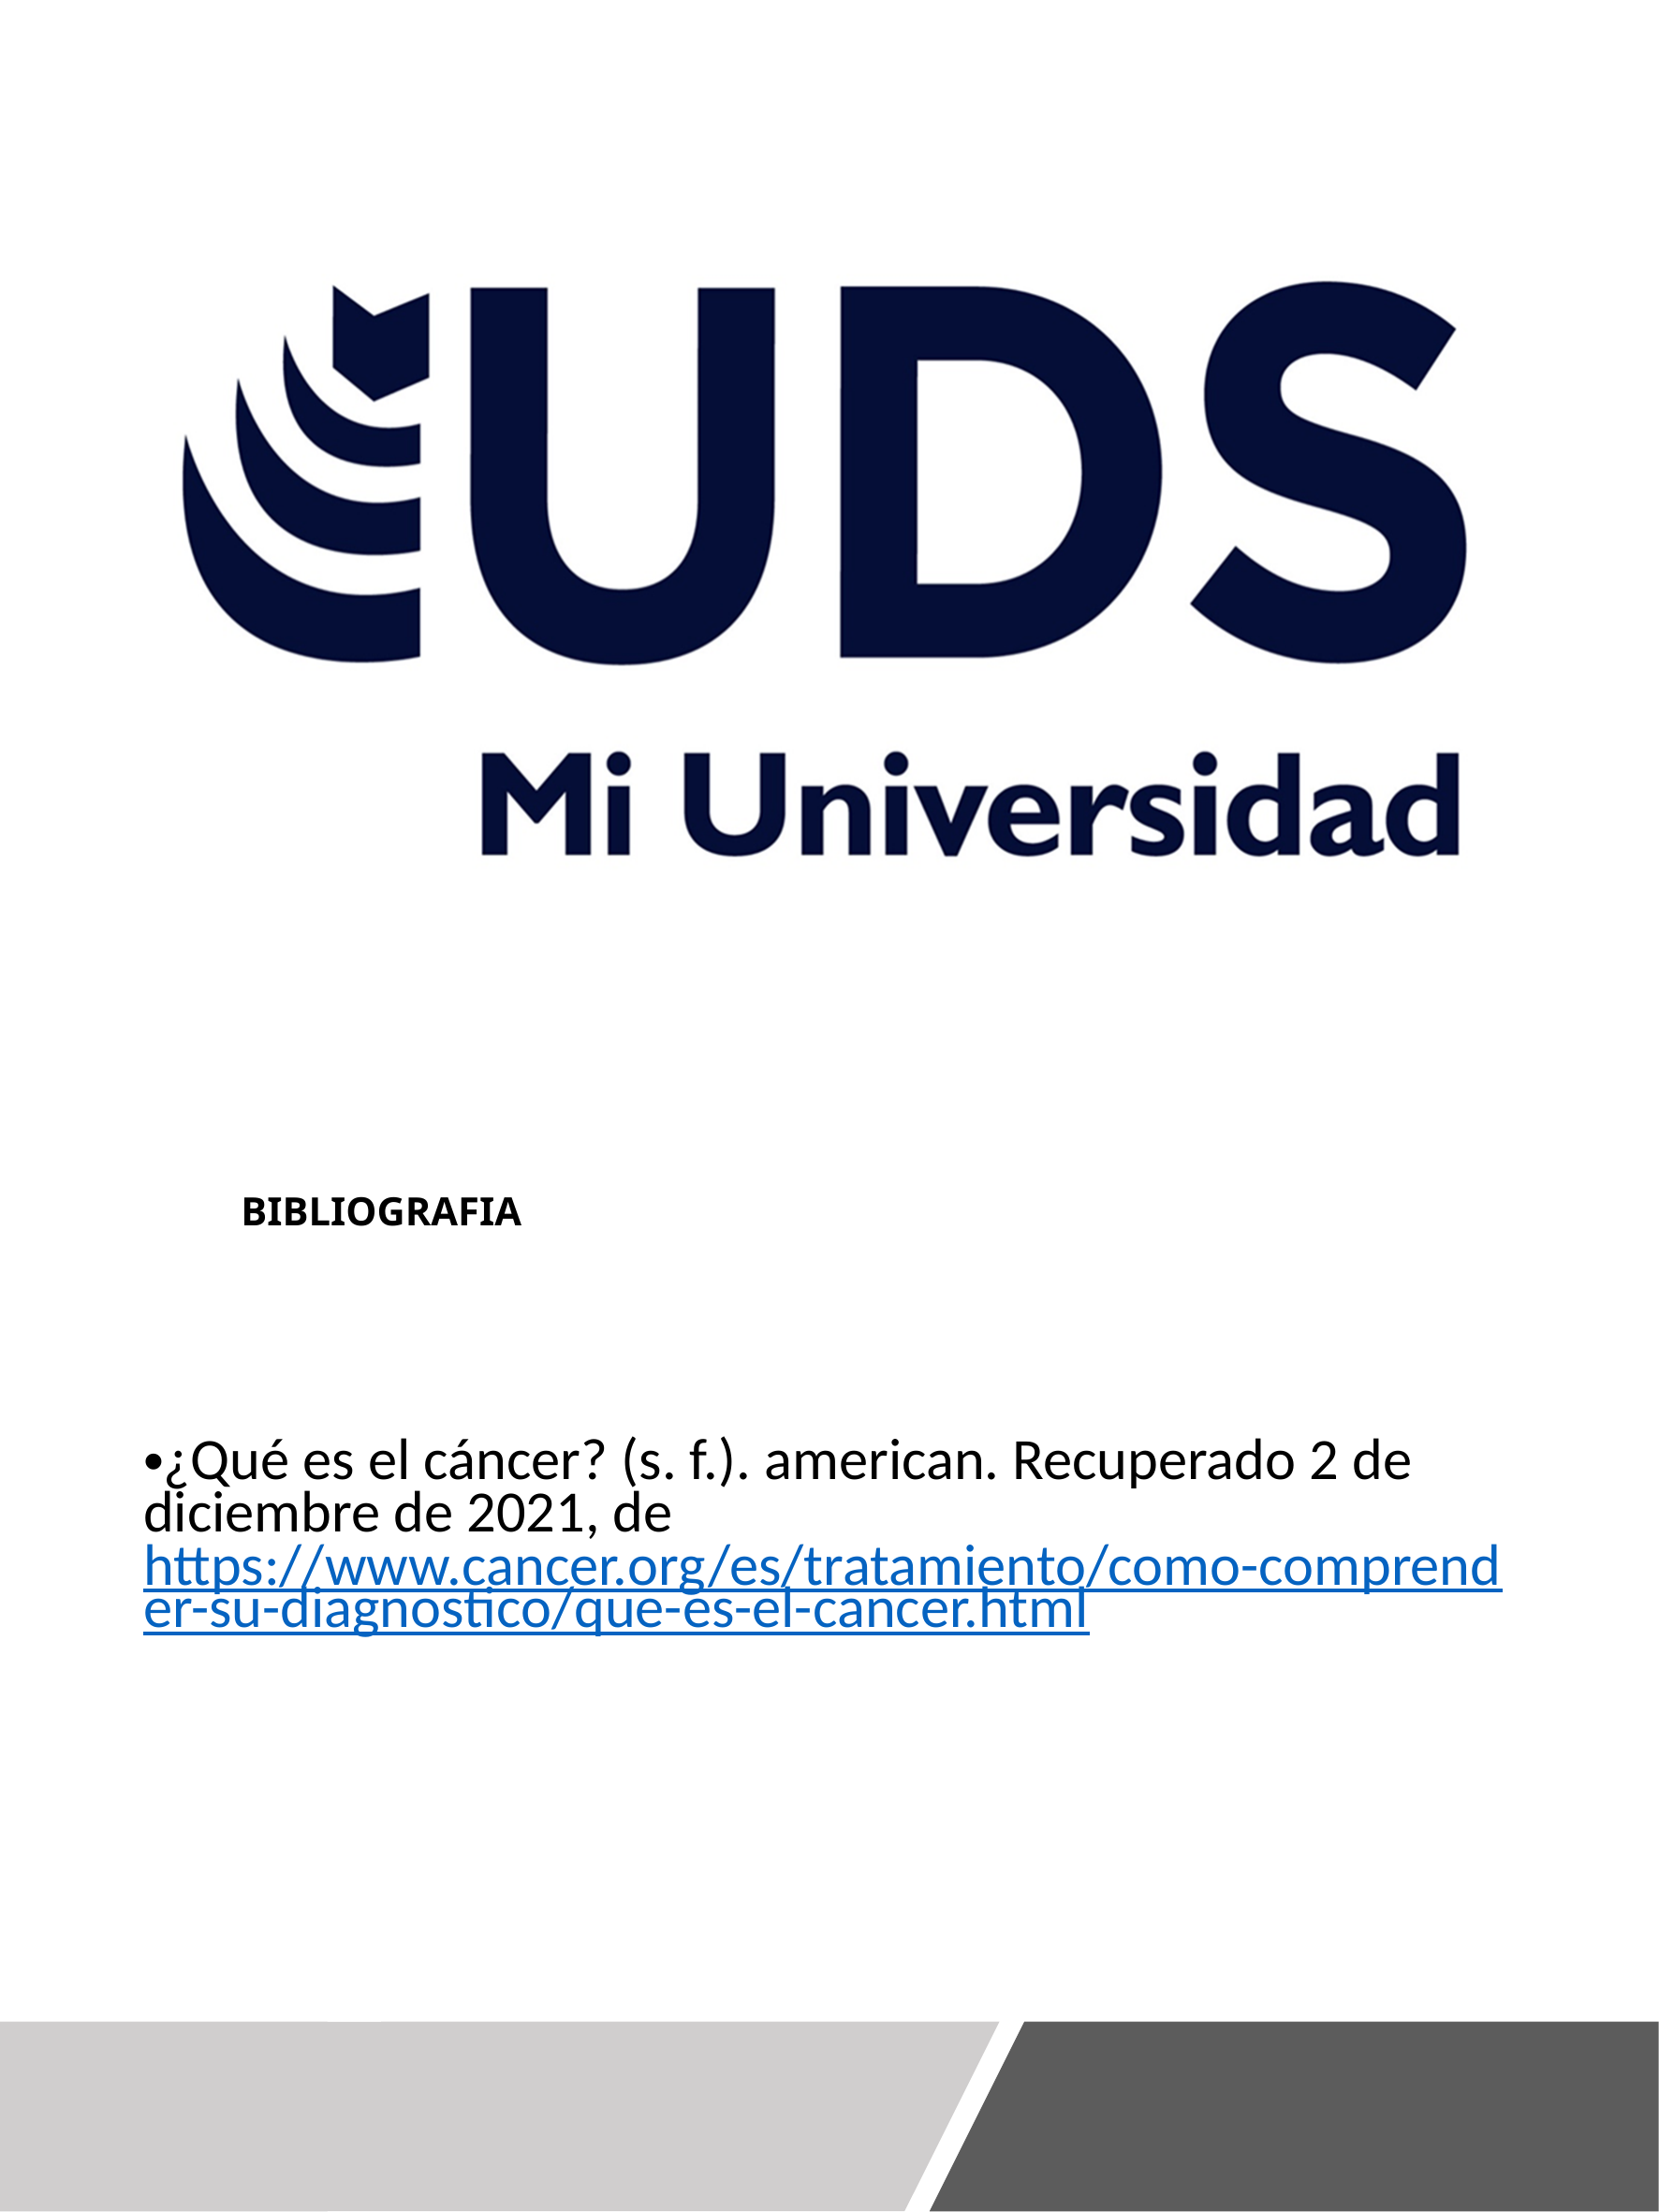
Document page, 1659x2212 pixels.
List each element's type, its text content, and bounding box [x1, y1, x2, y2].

text_box [928, 2020, 1659, 2212]
picture [123, 242, 1524, 891]
text_box ¿Qué es el cáncer? (s. f.). american. Recuperado 2 de diciembre de 2021, de https://www.cancer.org/es/tratamiento/como-comprender-su-diagnostico/que-es-el-cancer.html [129, 1138, 1524, 1959]
text_box BIBLIOGRAFIA [227, 1179, 710, 1241]
text_box [0, 2020, 1002, 2212]
